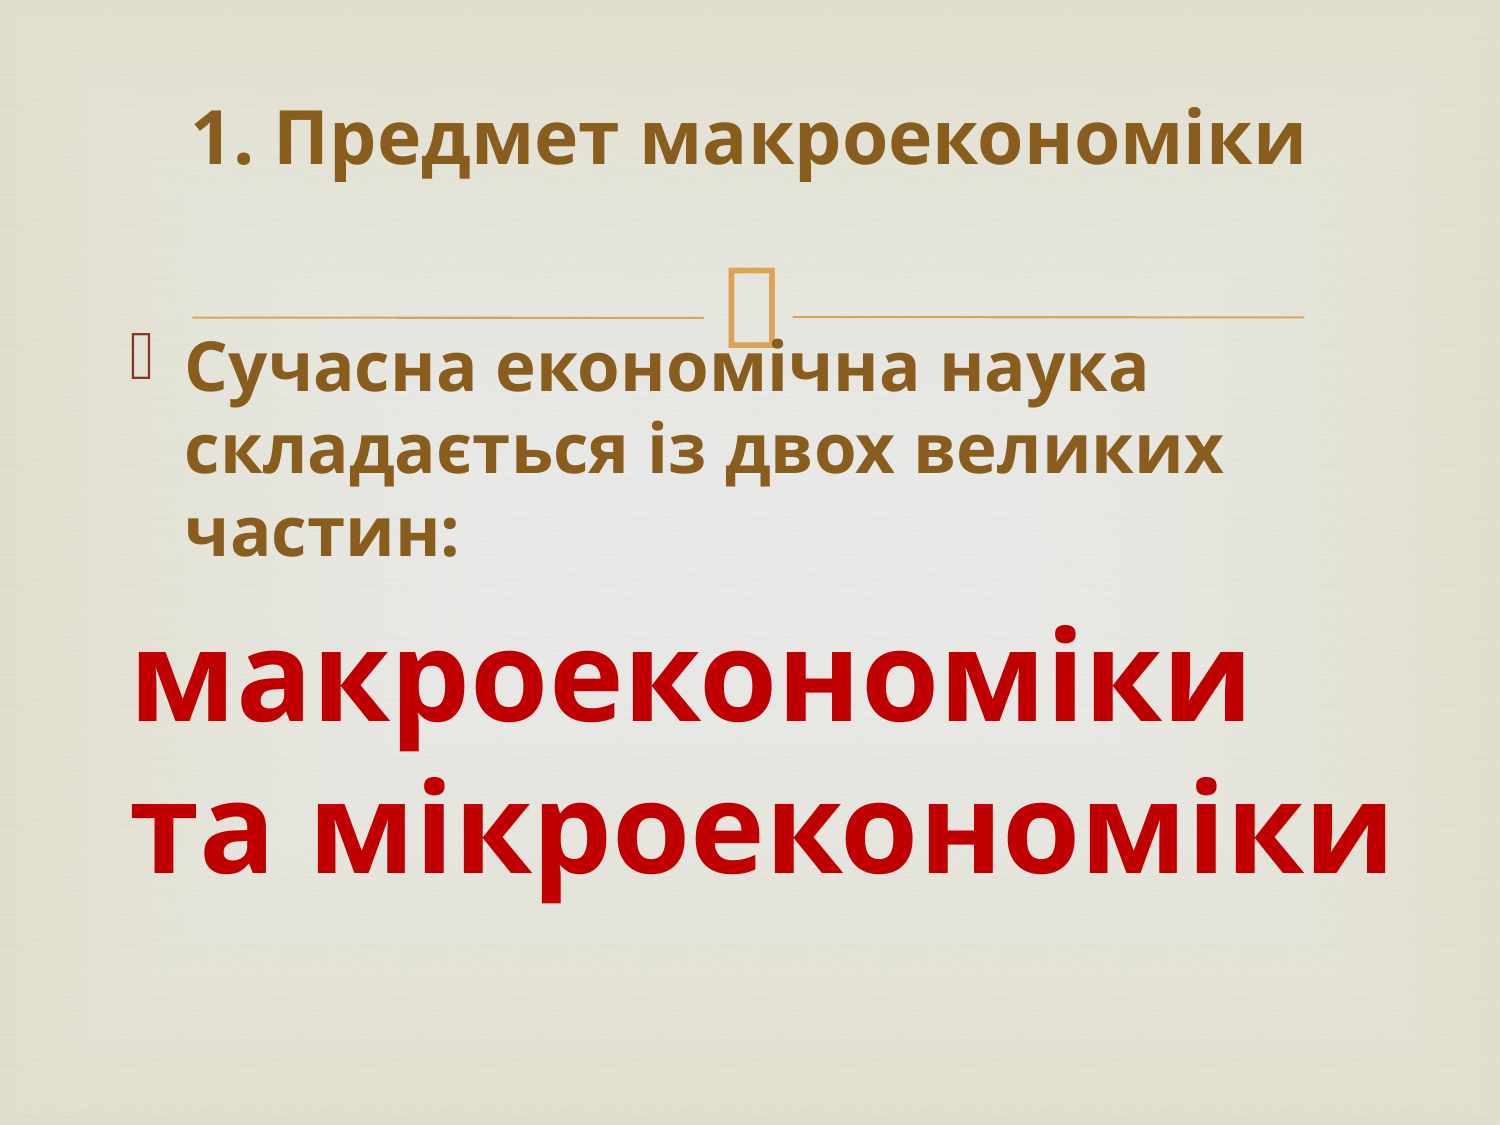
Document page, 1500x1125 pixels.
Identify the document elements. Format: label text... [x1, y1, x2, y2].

title 1. Предмет макроекономіки [112, 93, 1386, 267]
list Сучасна економічна наука складається із двох великих частин: макроекономіки та мікроекономіки [114, 314, 1447, 1005]
